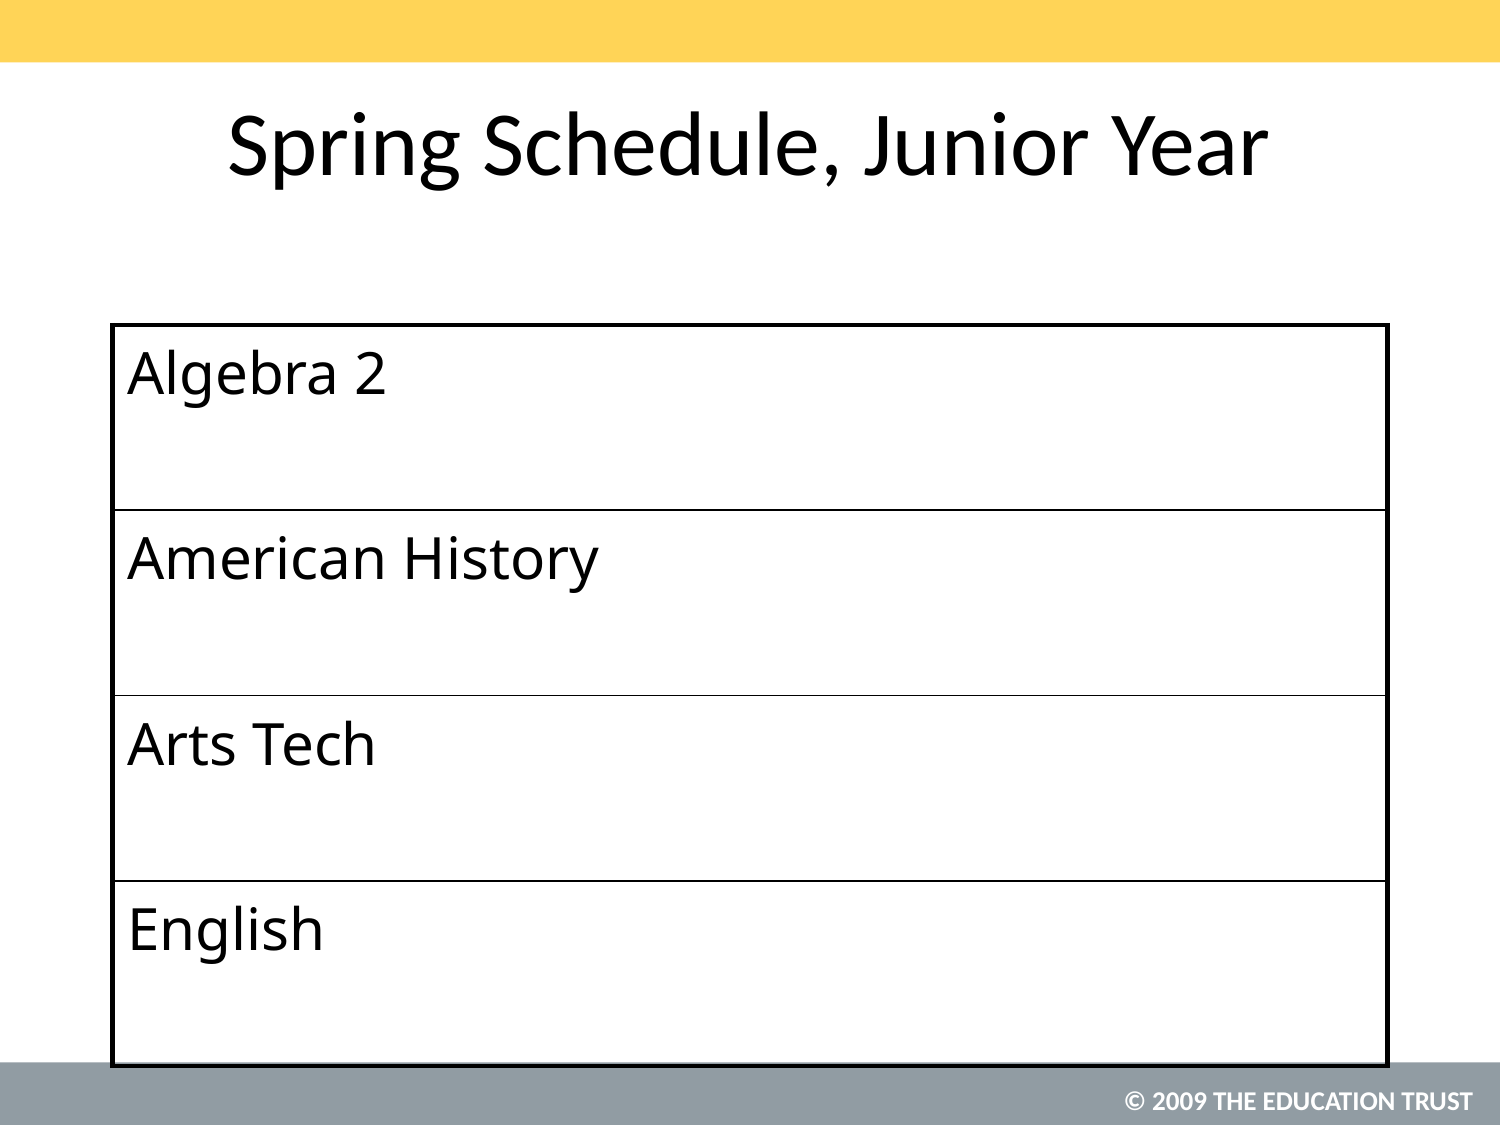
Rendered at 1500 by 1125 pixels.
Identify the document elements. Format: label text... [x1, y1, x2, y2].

table_cell American History [115, 511, 1385, 695]
table_header Algebra 2 [115, 327, 1385, 509]
table_cell English [115, 882, 1385, 1064]
title Spring Schedule, Junior Year [74, 44, 1426, 233]
table_cell Arts Tech [115, 696, 1385, 880]
